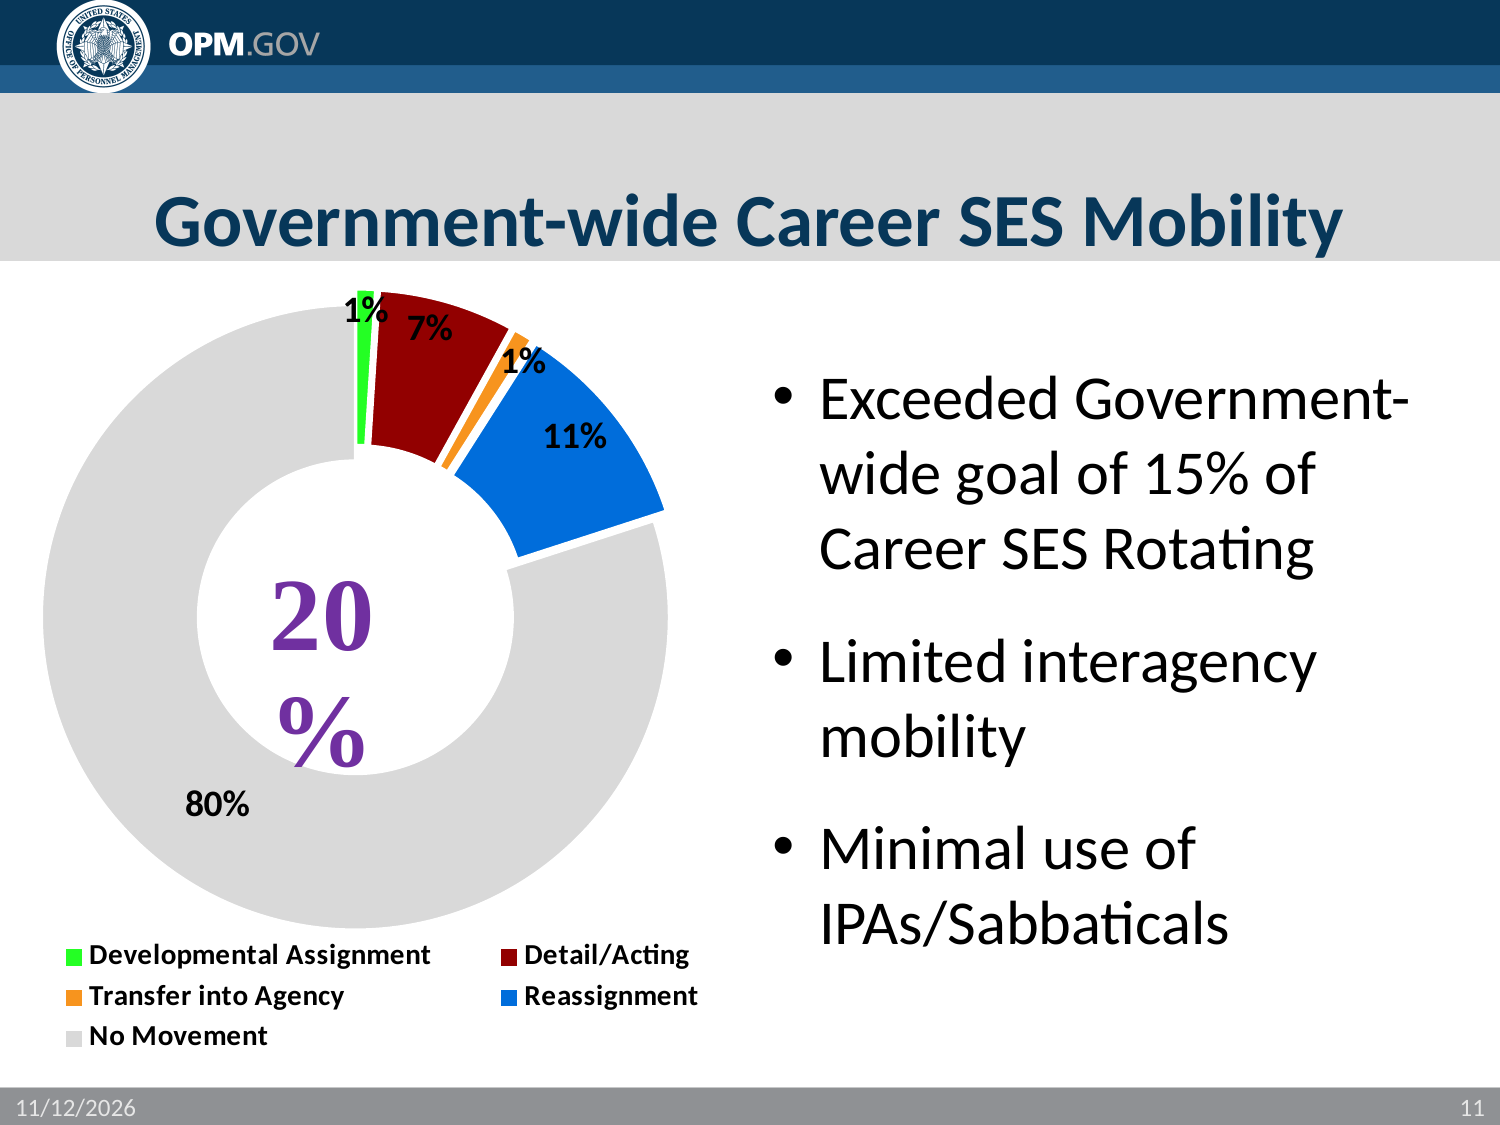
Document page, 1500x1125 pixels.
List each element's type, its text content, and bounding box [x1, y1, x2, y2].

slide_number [0, 1087, 188, 1125]
picture [0, 261, 1500, 1125]
title Government-wide Career SES Mobility [0, 93, 1500, 261]
picture [0, 0, 1500, 93]
chart [7, 287, 758, 1072]
slide_number 11 [1350, 1087, 1500, 1125]
text_box Exceeded Government-wide goal of 15% of Career SES Rotating Limited interagency mobility Minimal use of IPAs/Sabbaticals [763, 350, 1475, 965]
